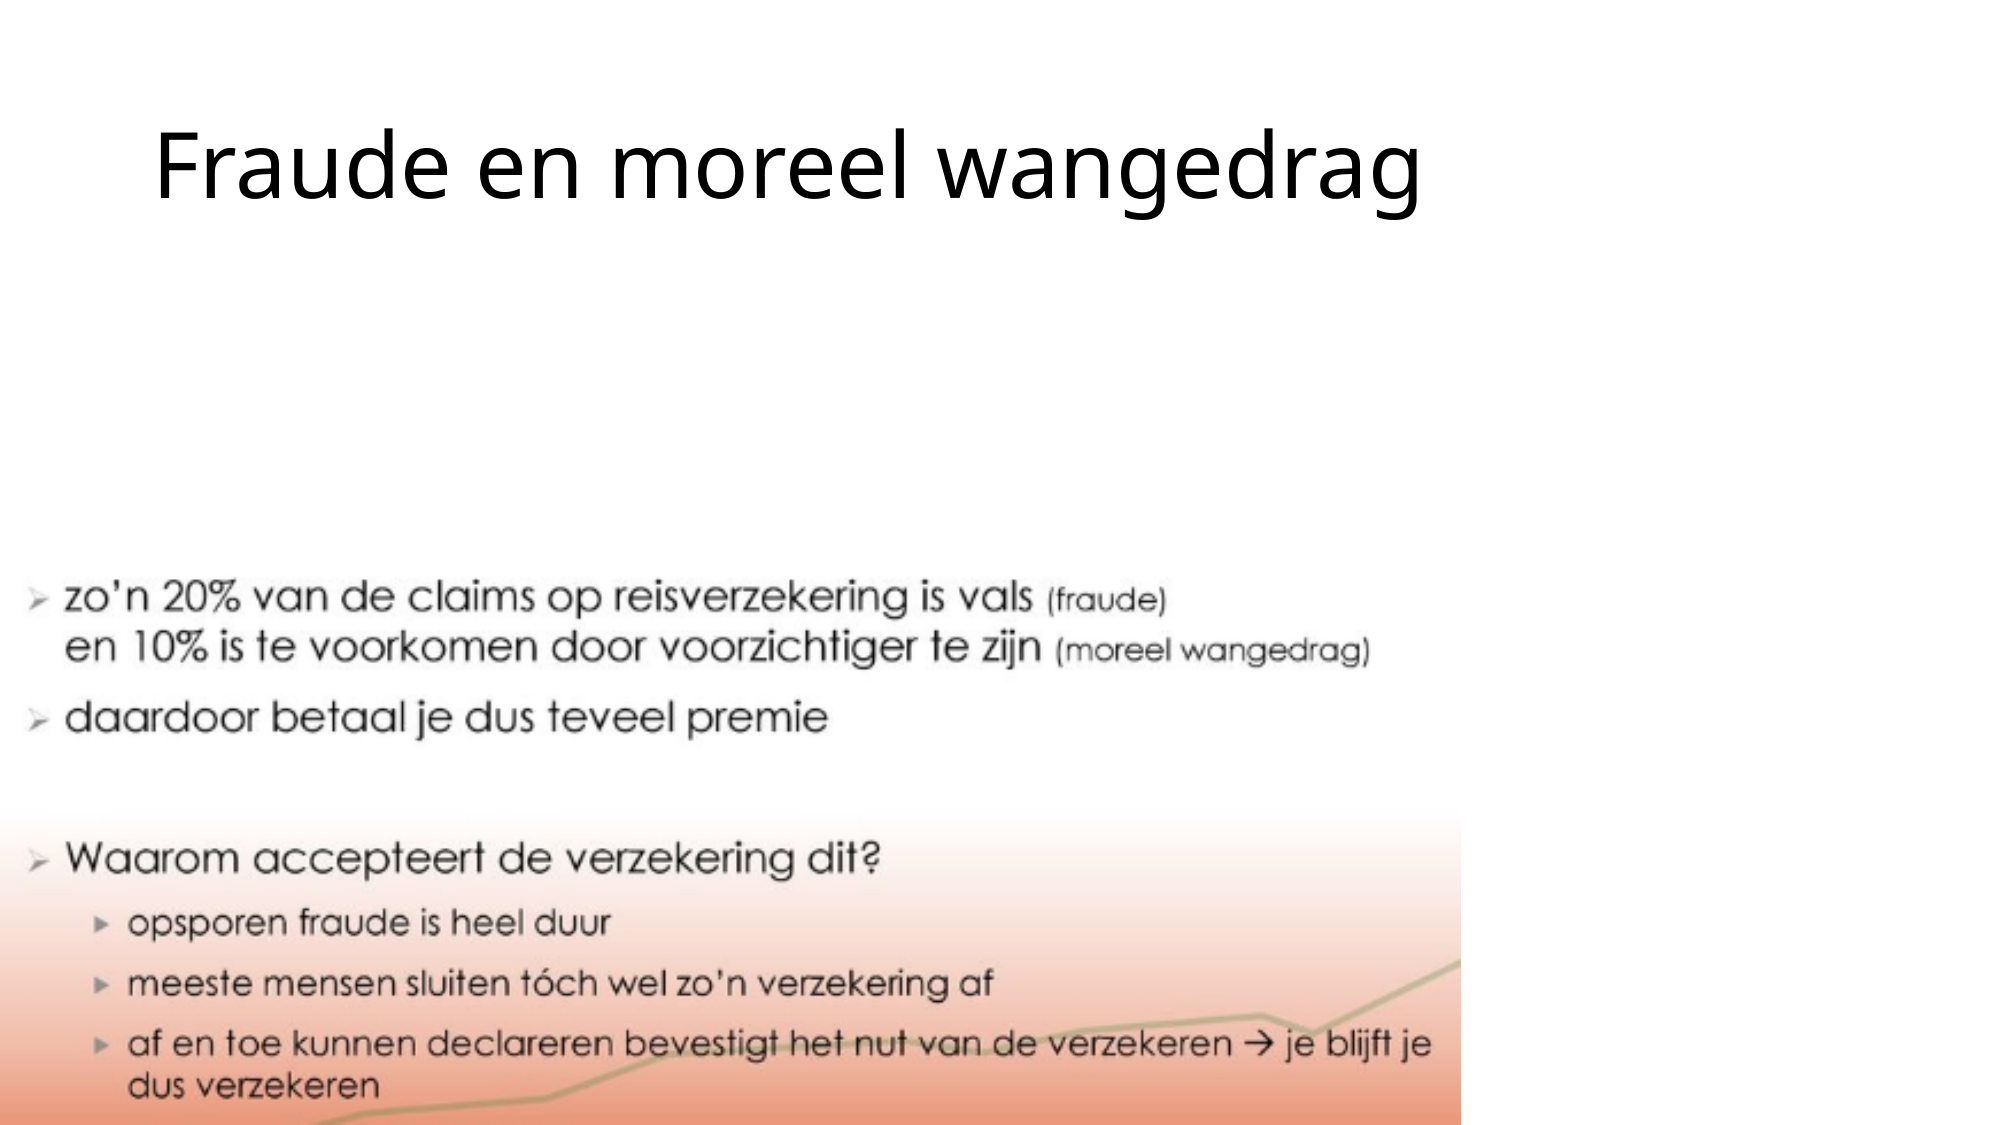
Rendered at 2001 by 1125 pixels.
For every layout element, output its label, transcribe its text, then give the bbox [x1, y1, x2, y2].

picture [0, 562, 1461, 1125]
title Fraude en moreel wangedrag [137, 59, 1863, 278]
